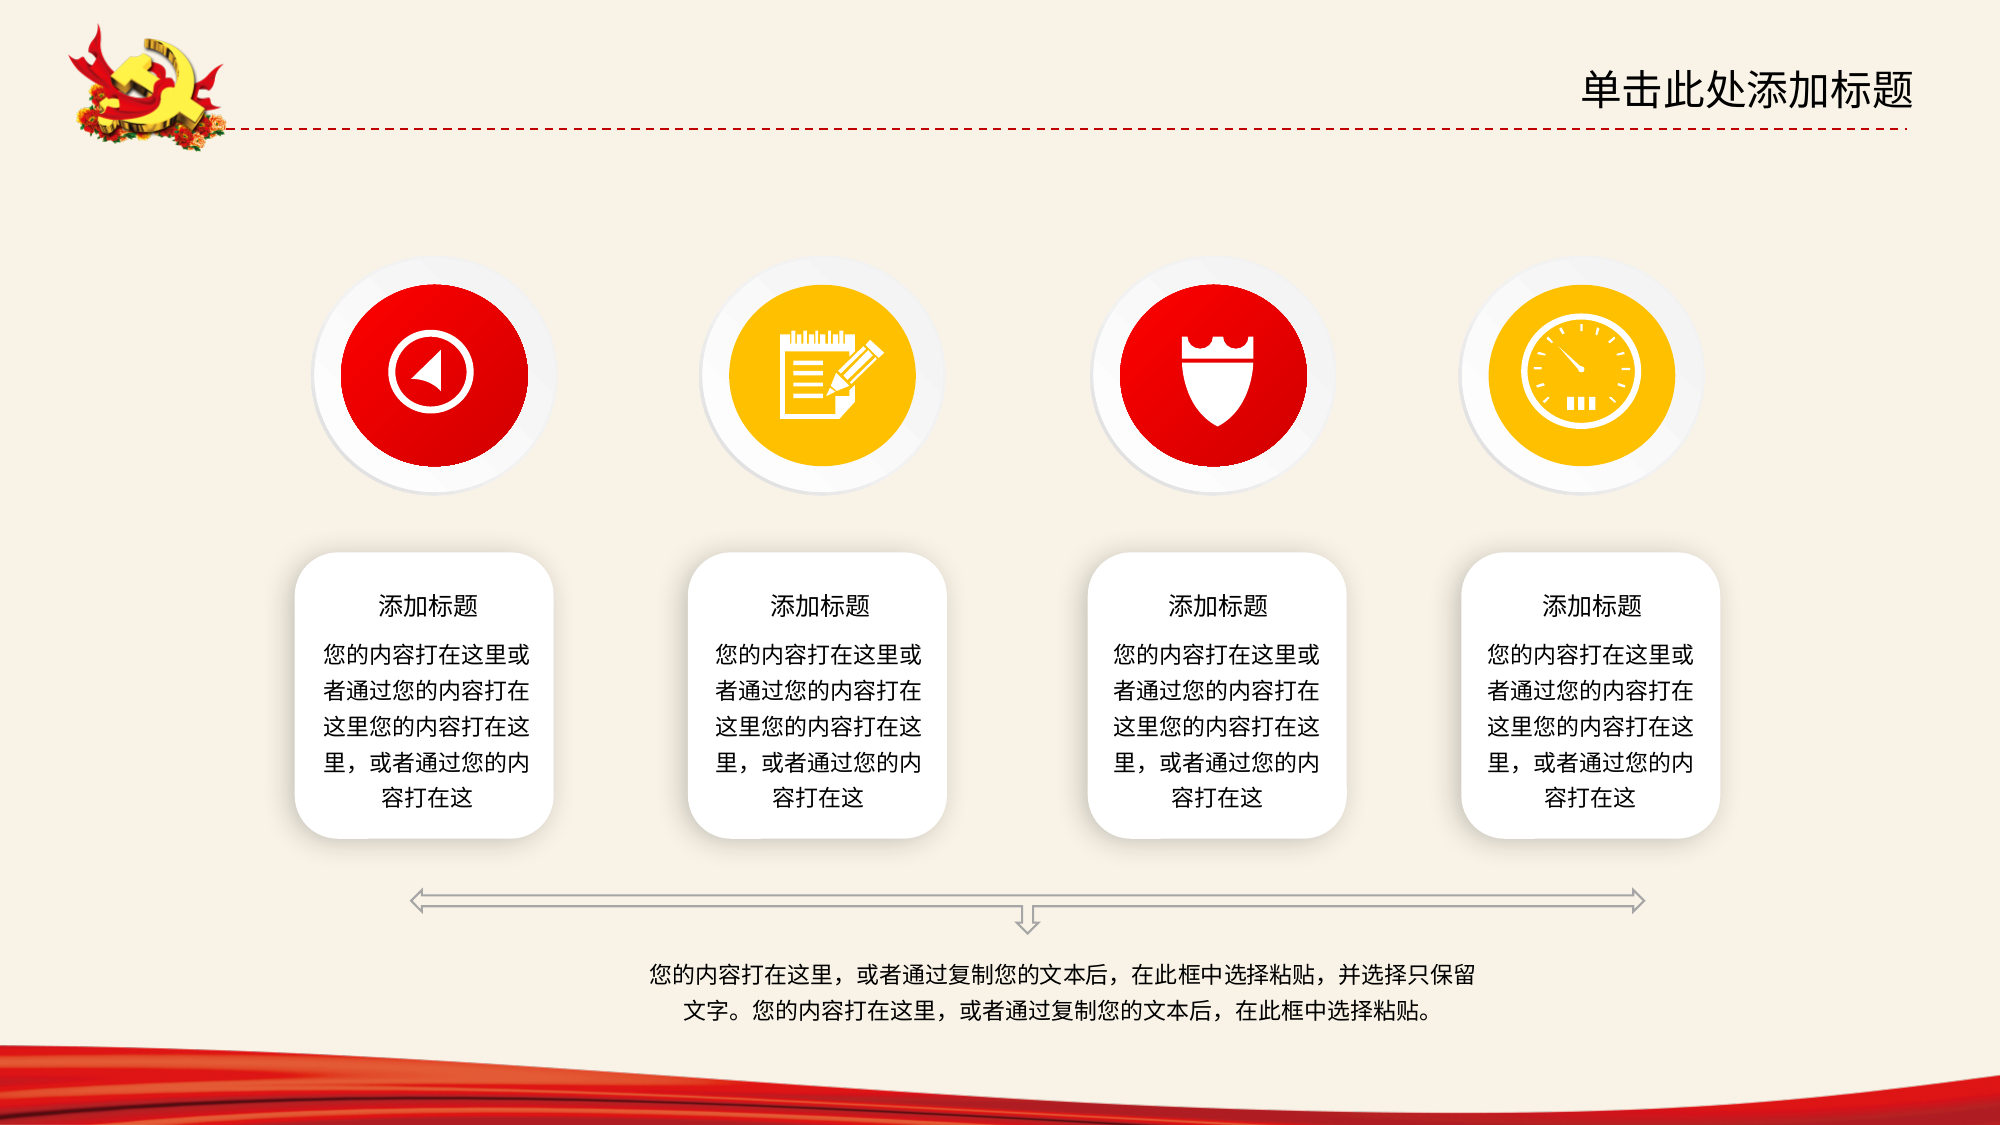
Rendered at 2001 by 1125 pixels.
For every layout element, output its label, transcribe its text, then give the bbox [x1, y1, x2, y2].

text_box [310, 255, 558, 496]
title 单击此处添加标题 [1565, 52, 1959, 132]
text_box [1097, 575, 1338, 820]
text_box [699, 575, 939, 820]
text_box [1470, 575, 1711, 820]
text_box [1086, 551, 1348, 840]
text_box [1460, 551, 1722, 840]
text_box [1090, 255, 1337, 496]
picture [0, 997, 2000, 1125]
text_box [307, 575, 548, 820]
text_box 您的内容打在这里，或者通过复制您的文本后，在此框中选择粘贴，并选择只保留文字。您的内容打在这里，或者通过复制您的文本后，在此框中选择粘贴。 [633, 948, 1494, 997]
text_box [686, 551, 948, 840]
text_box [699, 255, 946, 496]
picture [68, 23, 227, 152]
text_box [1458, 255, 1706, 496]
text_box [409, 887, 1646, 935]
text_box [293, 551, 555, 840]
